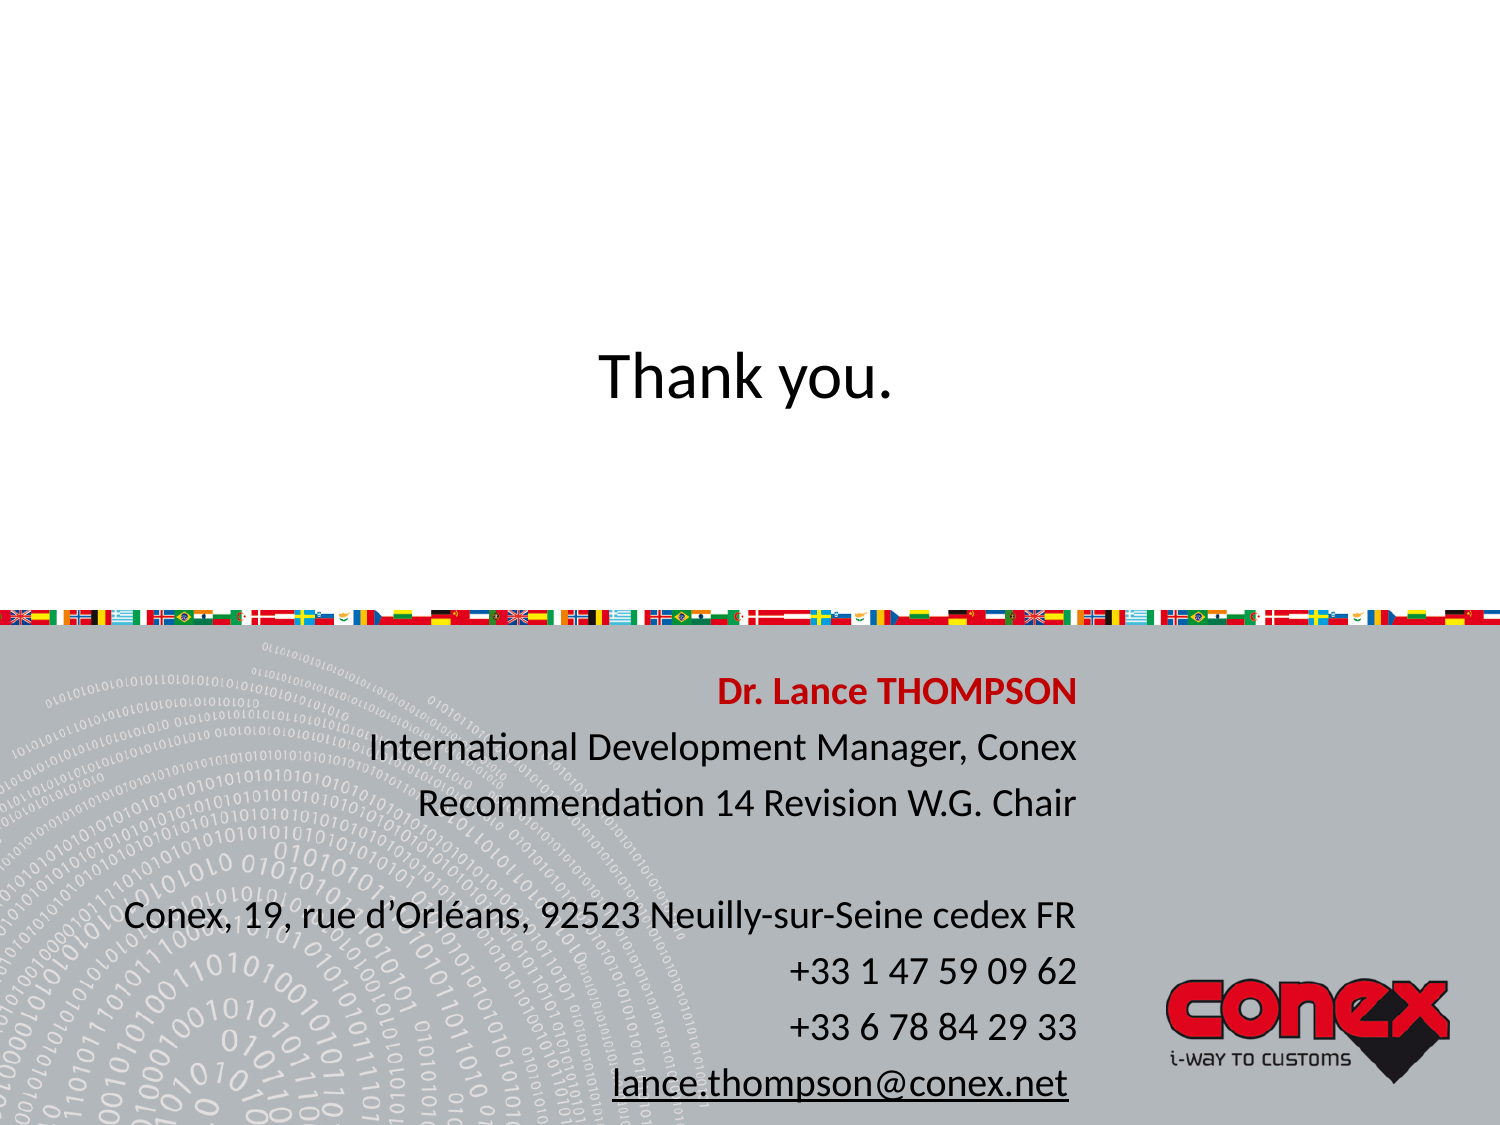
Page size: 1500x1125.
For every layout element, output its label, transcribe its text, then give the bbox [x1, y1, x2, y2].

list Thank you. [70, 136, 1424, 562]
picture [0, 0, 1500, 1125]
text_box Dr. Lance THOMPSON International Development Manager, Conex Recommendation 14 Revision W.G. Chair Conex, 19, rue d’Orléans, 92523 Neuilly-sur-Seine cedex FR +33 1 47 59 09 62 +33 6 78 84 29 33 lance.thompson@conex.net [53, 657, 1093, 1118]
